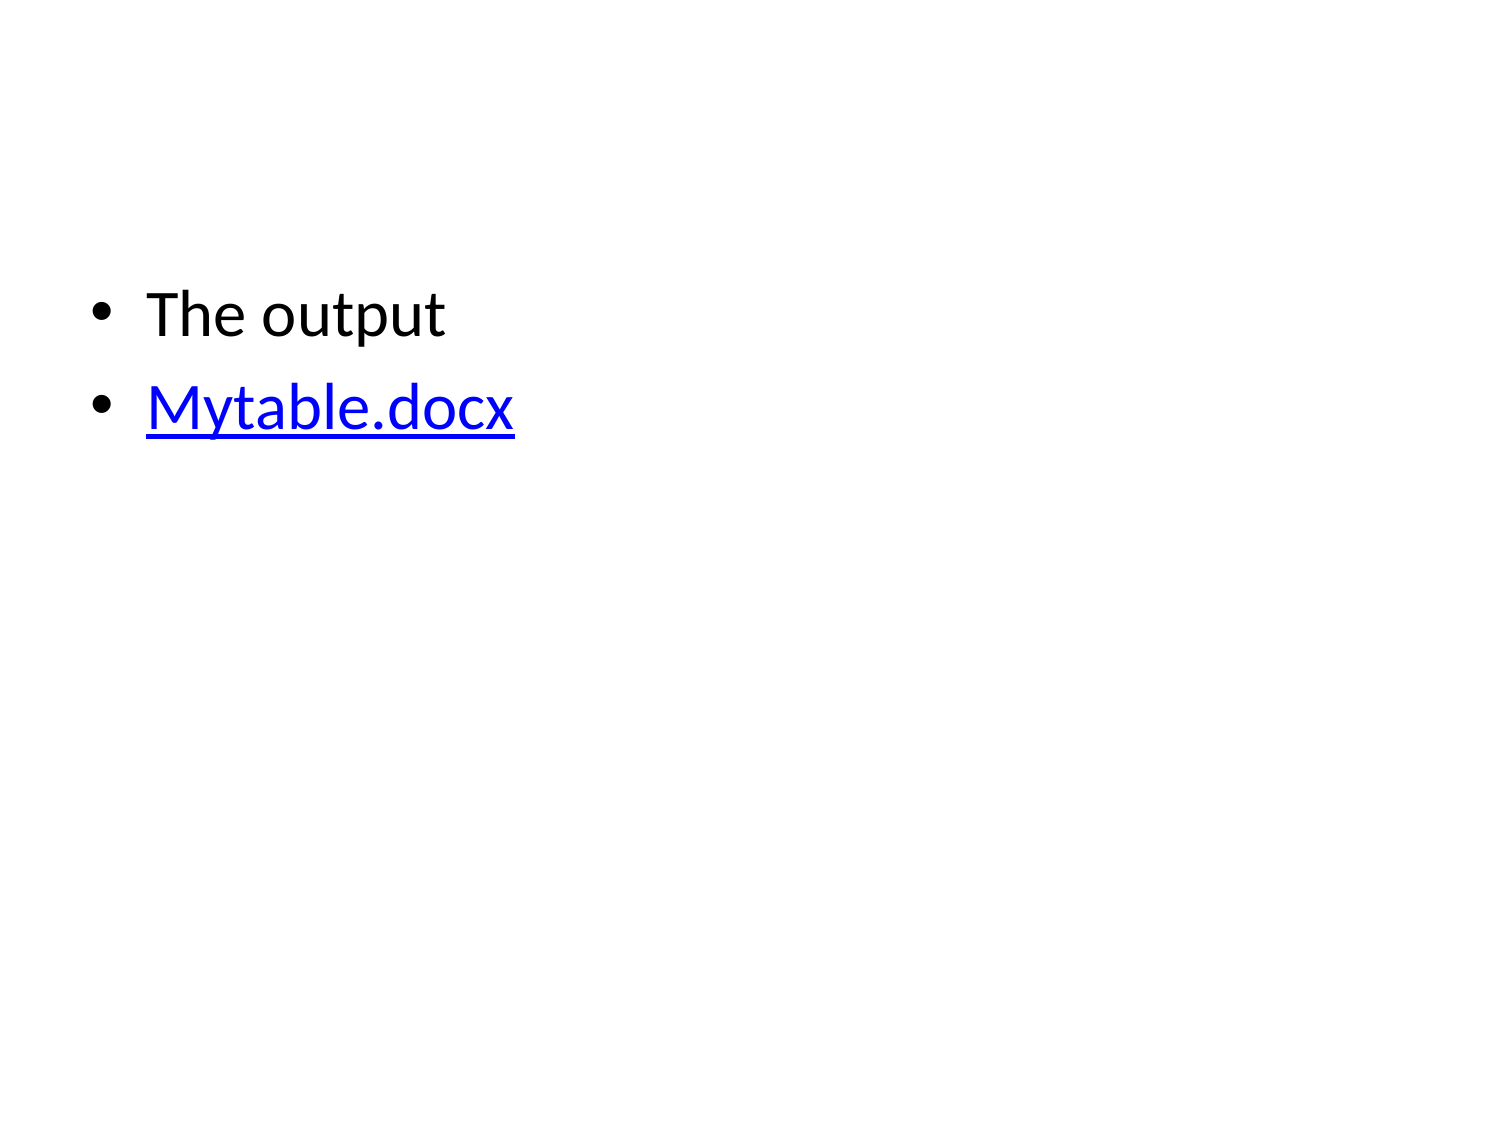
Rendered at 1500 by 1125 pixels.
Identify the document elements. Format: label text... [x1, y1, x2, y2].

list The output Mytable.docx [75, 262, 1425, 1005]
